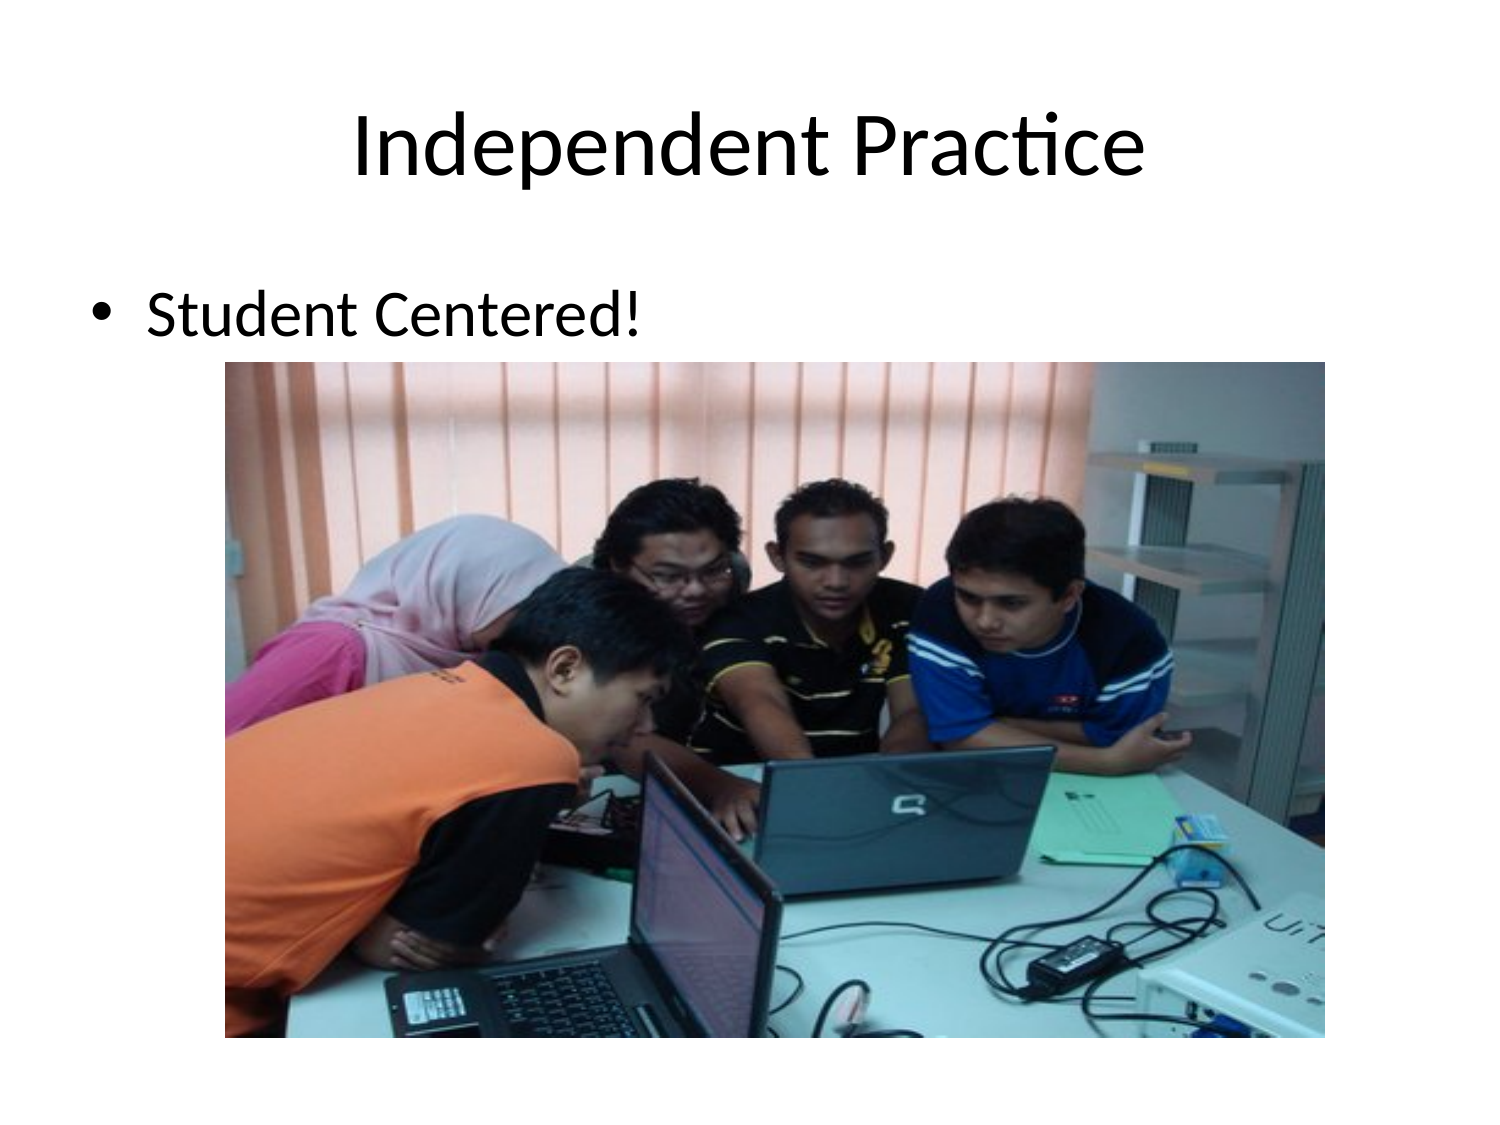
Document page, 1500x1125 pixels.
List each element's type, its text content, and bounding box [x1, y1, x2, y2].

picture [224, 362, 1326, 1038]
title Independent Practice [75, 45, 1425, 233]
list Student Centered! [75, 262, 1425, 1005]
